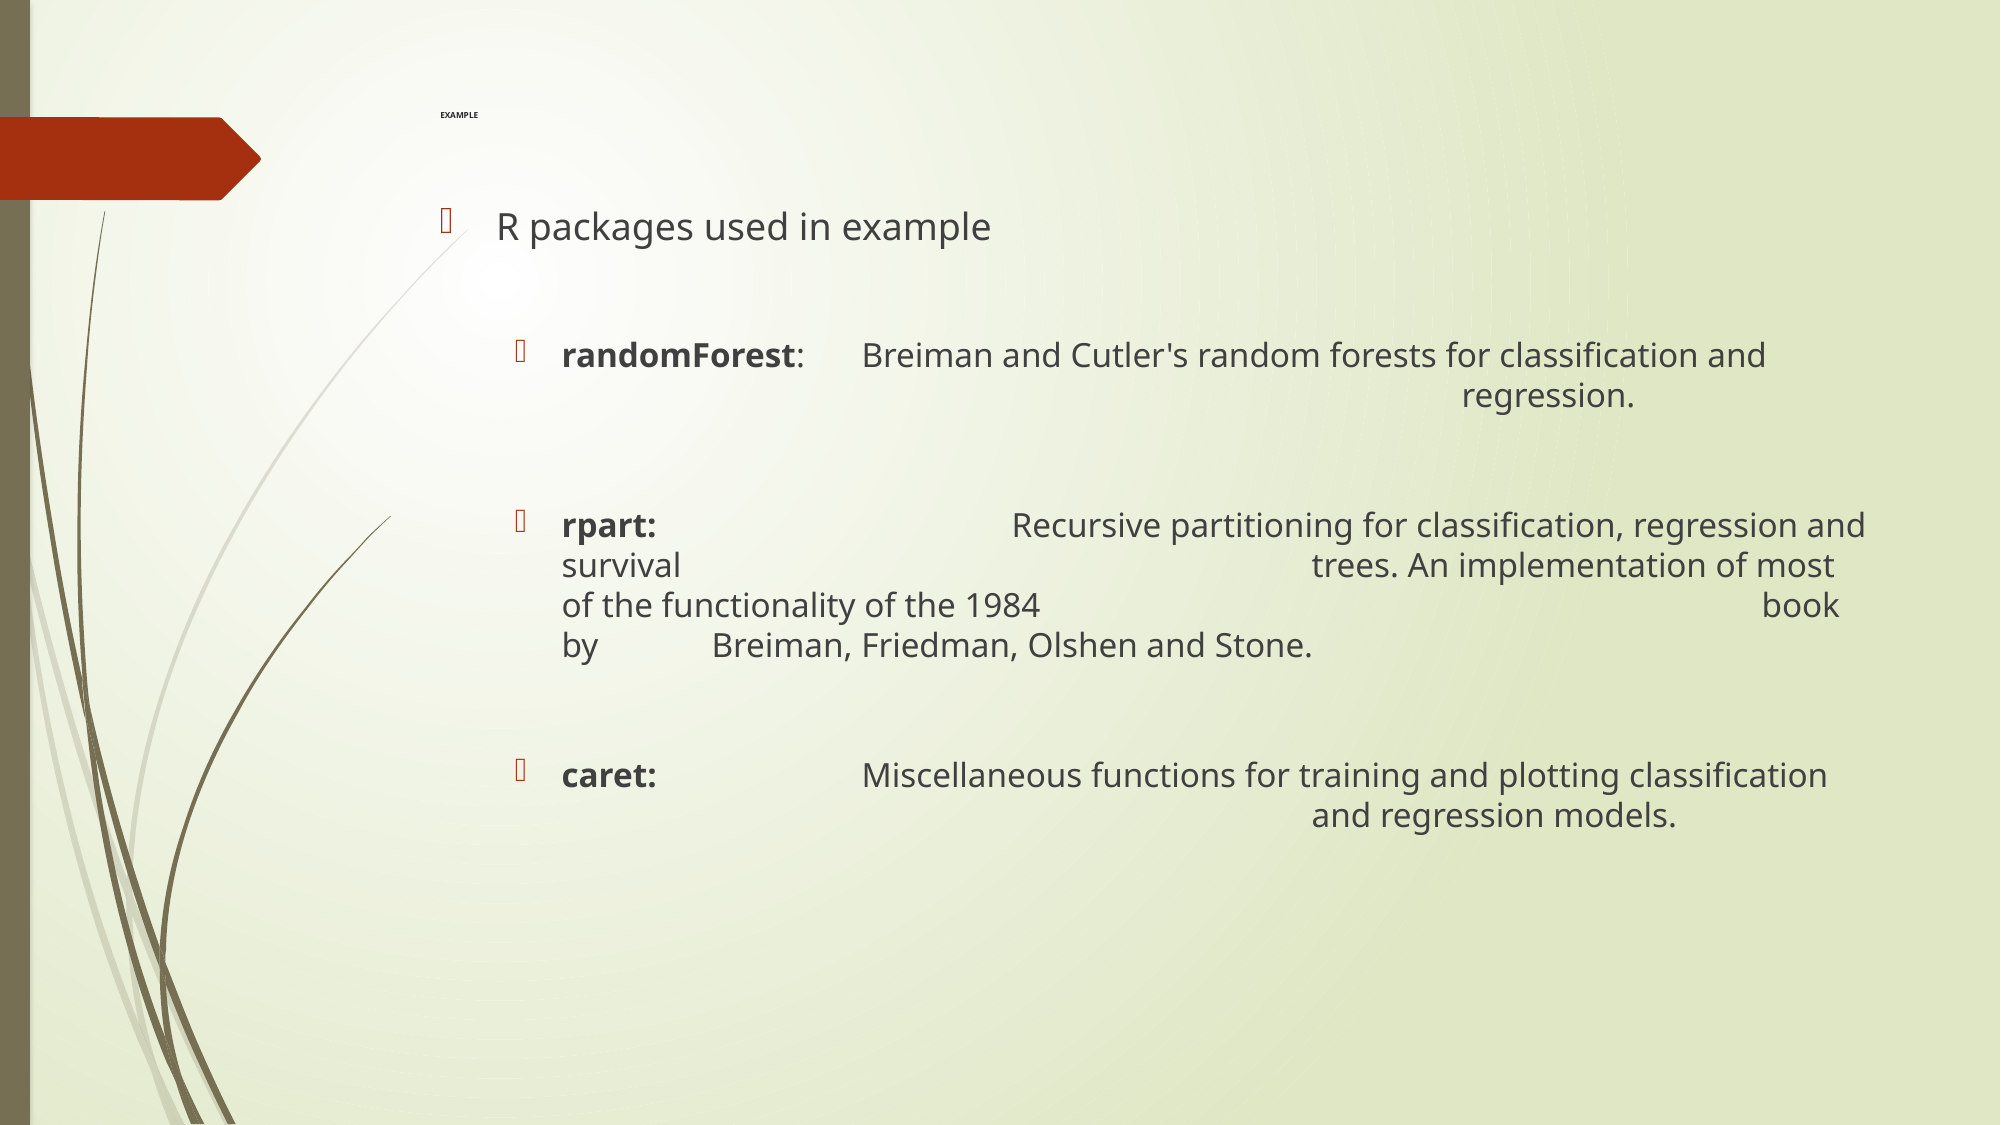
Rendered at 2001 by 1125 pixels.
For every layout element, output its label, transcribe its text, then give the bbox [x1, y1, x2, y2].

title EXAMPLE [425, 102, 1888, 174]
list R packages used in example randomForest: Breiman and Cutler's random forests for classification and regression. rpart: Recursive partitioning for classification, regression and survival trees. An implementation of most of the functionality of the 1984 book by Breiman, Friedman, Olshen and Stone. caret: Miscellaneous functions for training and plotting classification and regression models. [424, 195, 1888, 970]
